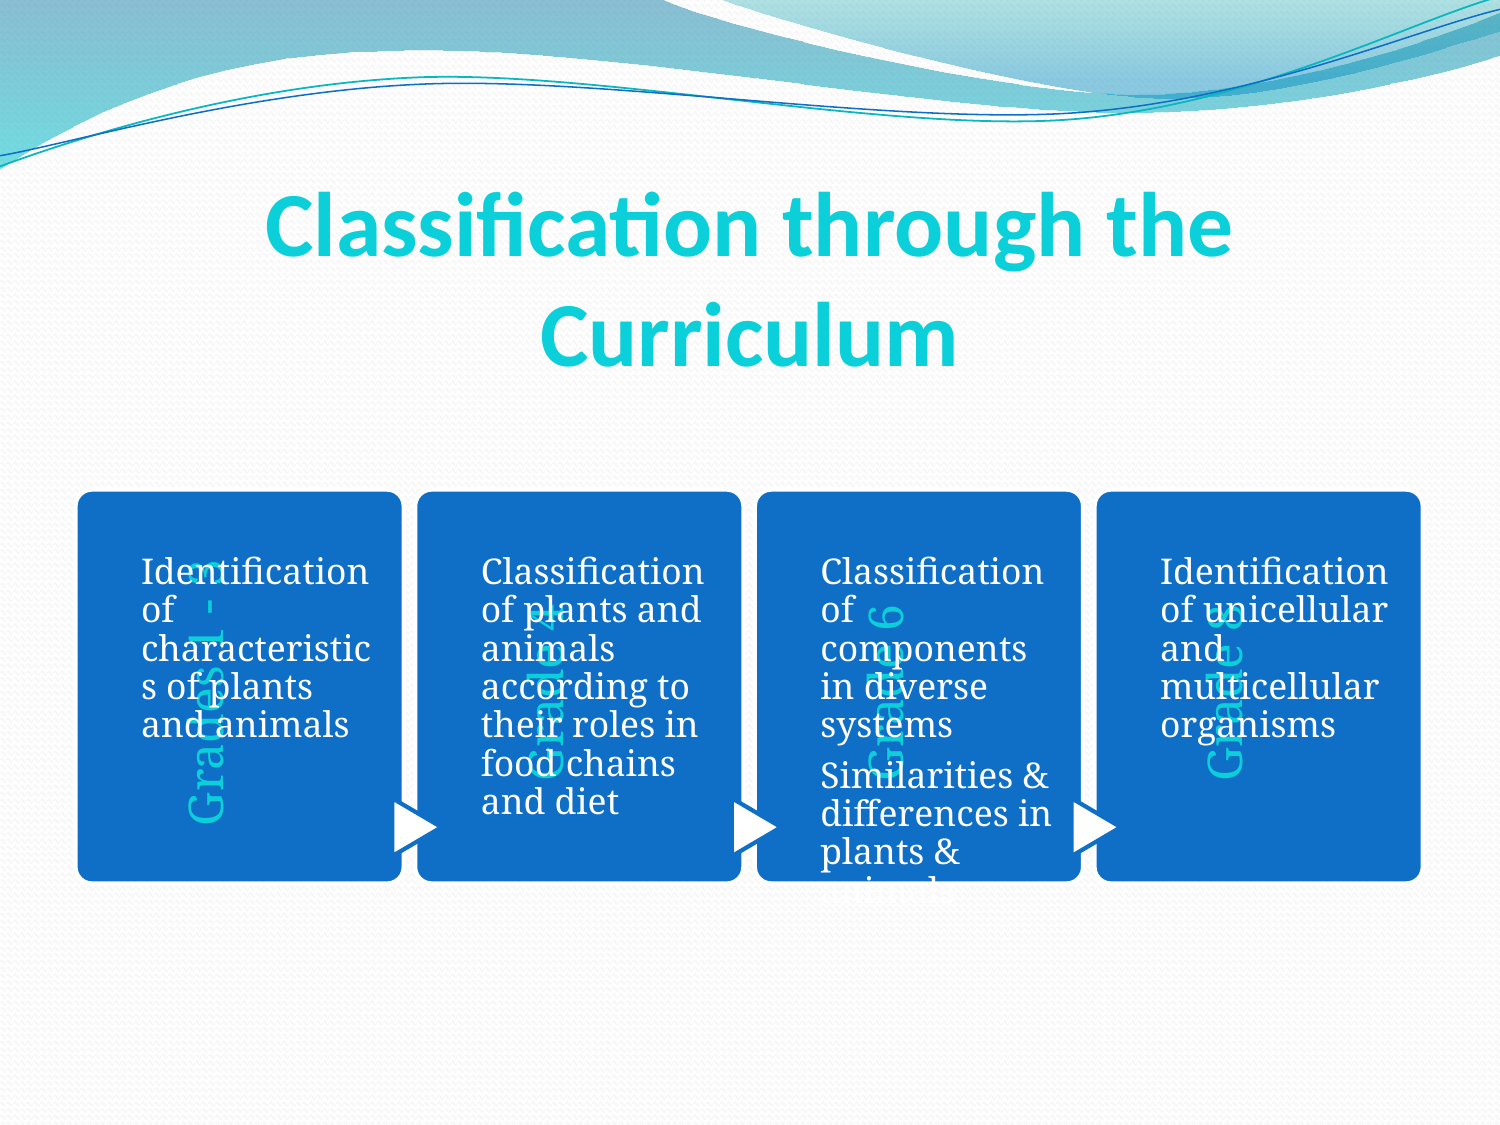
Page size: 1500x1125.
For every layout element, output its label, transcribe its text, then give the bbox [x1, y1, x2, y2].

title Classification through the Curriculum [75, 137, 1425, 386]
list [74, 396, 1424, 977]
